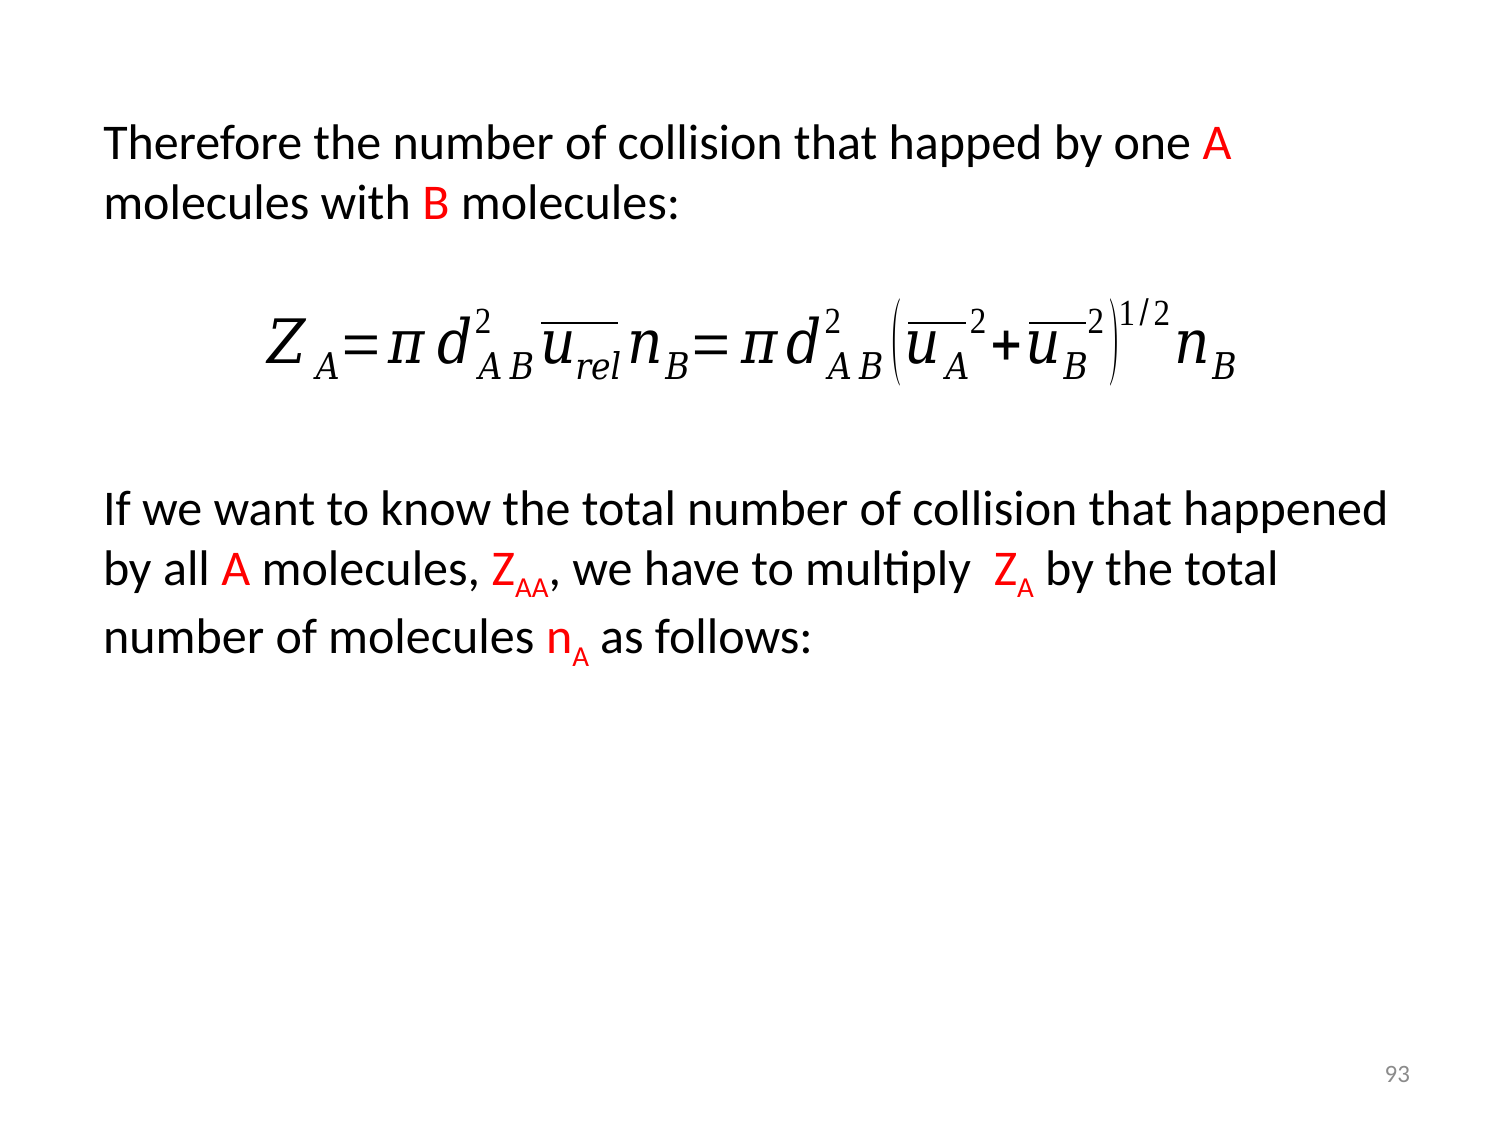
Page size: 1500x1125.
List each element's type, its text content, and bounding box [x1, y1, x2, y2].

text_box Therefore the number of collision that happed by one A molecules with B molecules: [88, 101, 1425, 237]
slide_number 93 [1074, 1042, 1425, 1103]
